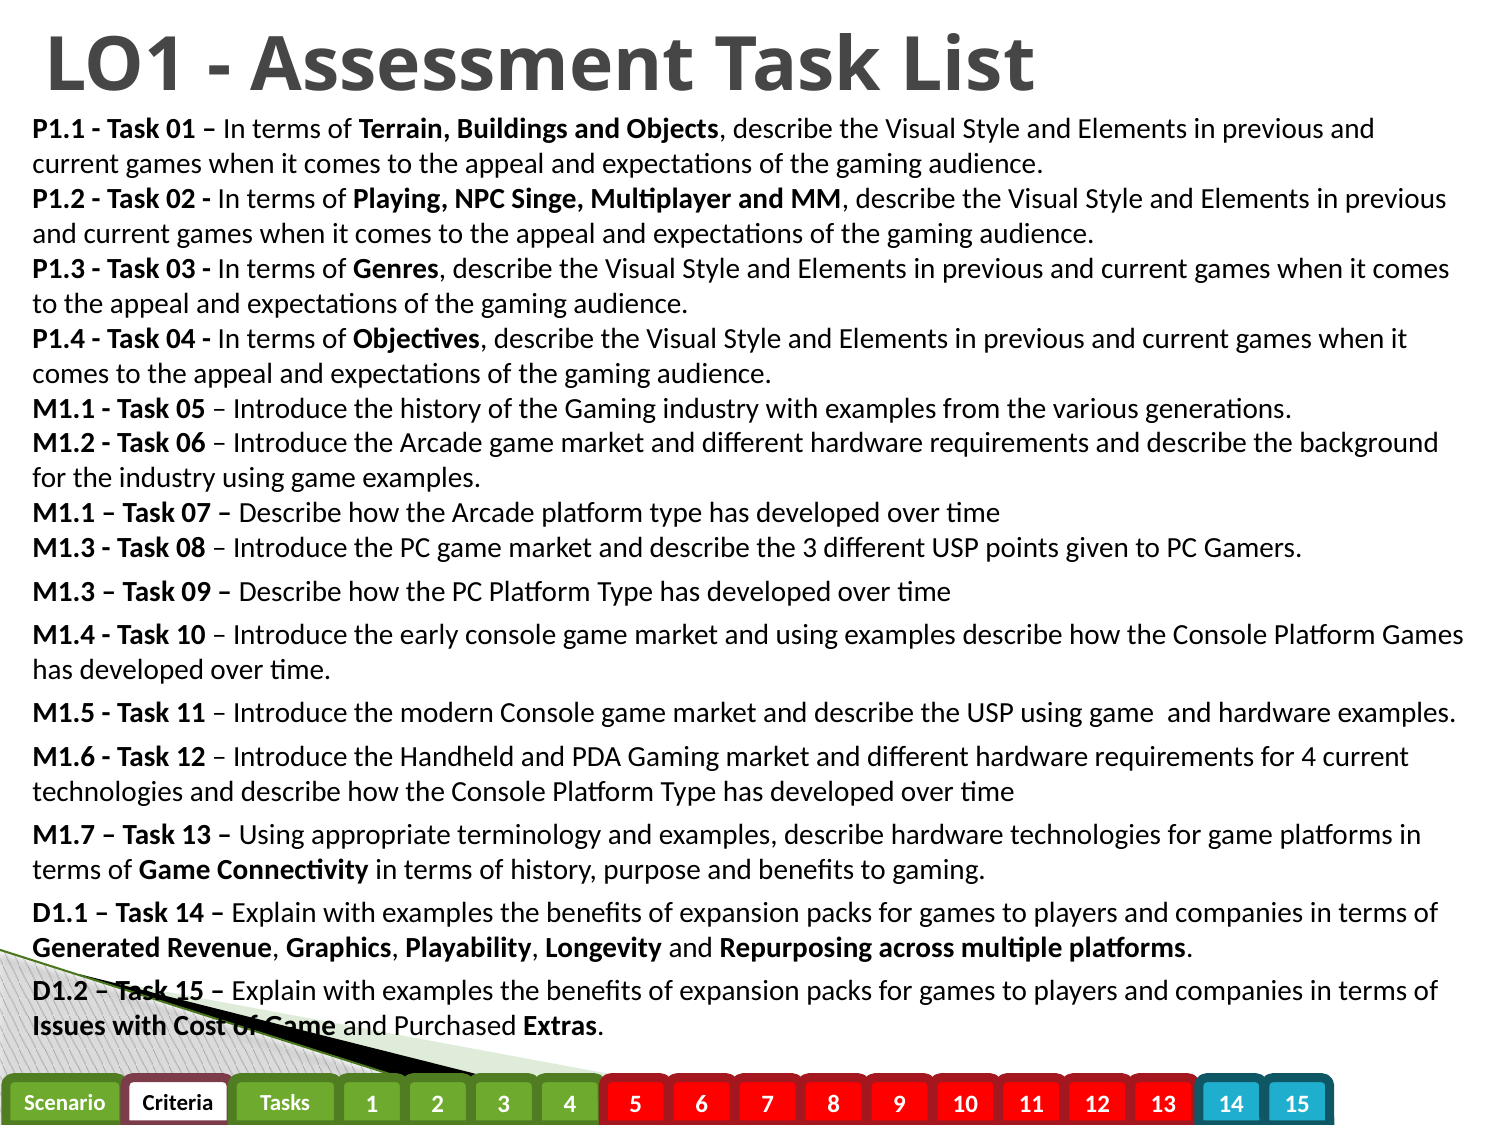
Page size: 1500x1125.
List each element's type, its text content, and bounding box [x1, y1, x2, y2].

list P1.1 - Task 01 – In terms of Terrain, Buildings and Objects, describe the Visual Style and Elements in previous and current games when it comes to the appeal and expectations of the gaming audience. P1.2 - Task 02 - In terms of Playing, NPC Singe, Multiplayer and MM, describe the Visual Style and Elements in previous and current games when it comes to the appeal and expectations of the gaming audience. P1.3 - Task 03 - In terms of Genres, describe the Visual Style and Elements in previous and current games when it comes to the appeal and expectations of the gaming audience. P1.4 - Task 04 - In terms of Objectives, describe the Visual Style and Elements in previous and current games when it comes to the appeal and expectations of the gaming audience. M1.1 - Task 05 – Introduce the history of the Gaming industry with examples from the various generations. M1.2 - Task 06 – Introduce the Arcade game market and different hardware requirements and describe the background for the industry using game examples. M1.1 – Task 07 – Describe how the Arcade platform type has developed over time M1.3 - Task 08 – Introduce the PC game market and describe the 3 different USP points given to PC Gamers. M1.3 – Task 09 – Describe how the PC Platform Type has developed over time M1.4 - Task 10 – Introduce the early console game market and using examples describe how the Console Platform Games has developed over time. M1.5 - Task 11 – Introduce the modern Console game market and describe the USP using game and hardware examples. M1.6 - Task 12 – Introduce the Handheld and PDA Gaming market and different hardware requirements for 4 current technologies and describe how the Console Platform Type has developed over time M1.7 – Task 13 – Using appropriate terminology and examples, describe hardware technologies for game platforms in terms of Game Connectivity in terms of history, purpose and benefits to gaming. D1.1 – Task 14 – Explain with examples the benefits of expansion packs for games to players and companies in terms of Generated Revenue, Graphics, Playability, Longevity and Repurposing across multiple platforms. D1.2 – Task 15 – Explain with examples the benefits of expansion packs for games to players and companies in terms of Issues with Cost of Game and Purchased Extras. [17, 101, 1483, 1047]
title LO1 - Assessment Task List [29, 30, 1463, 90]
